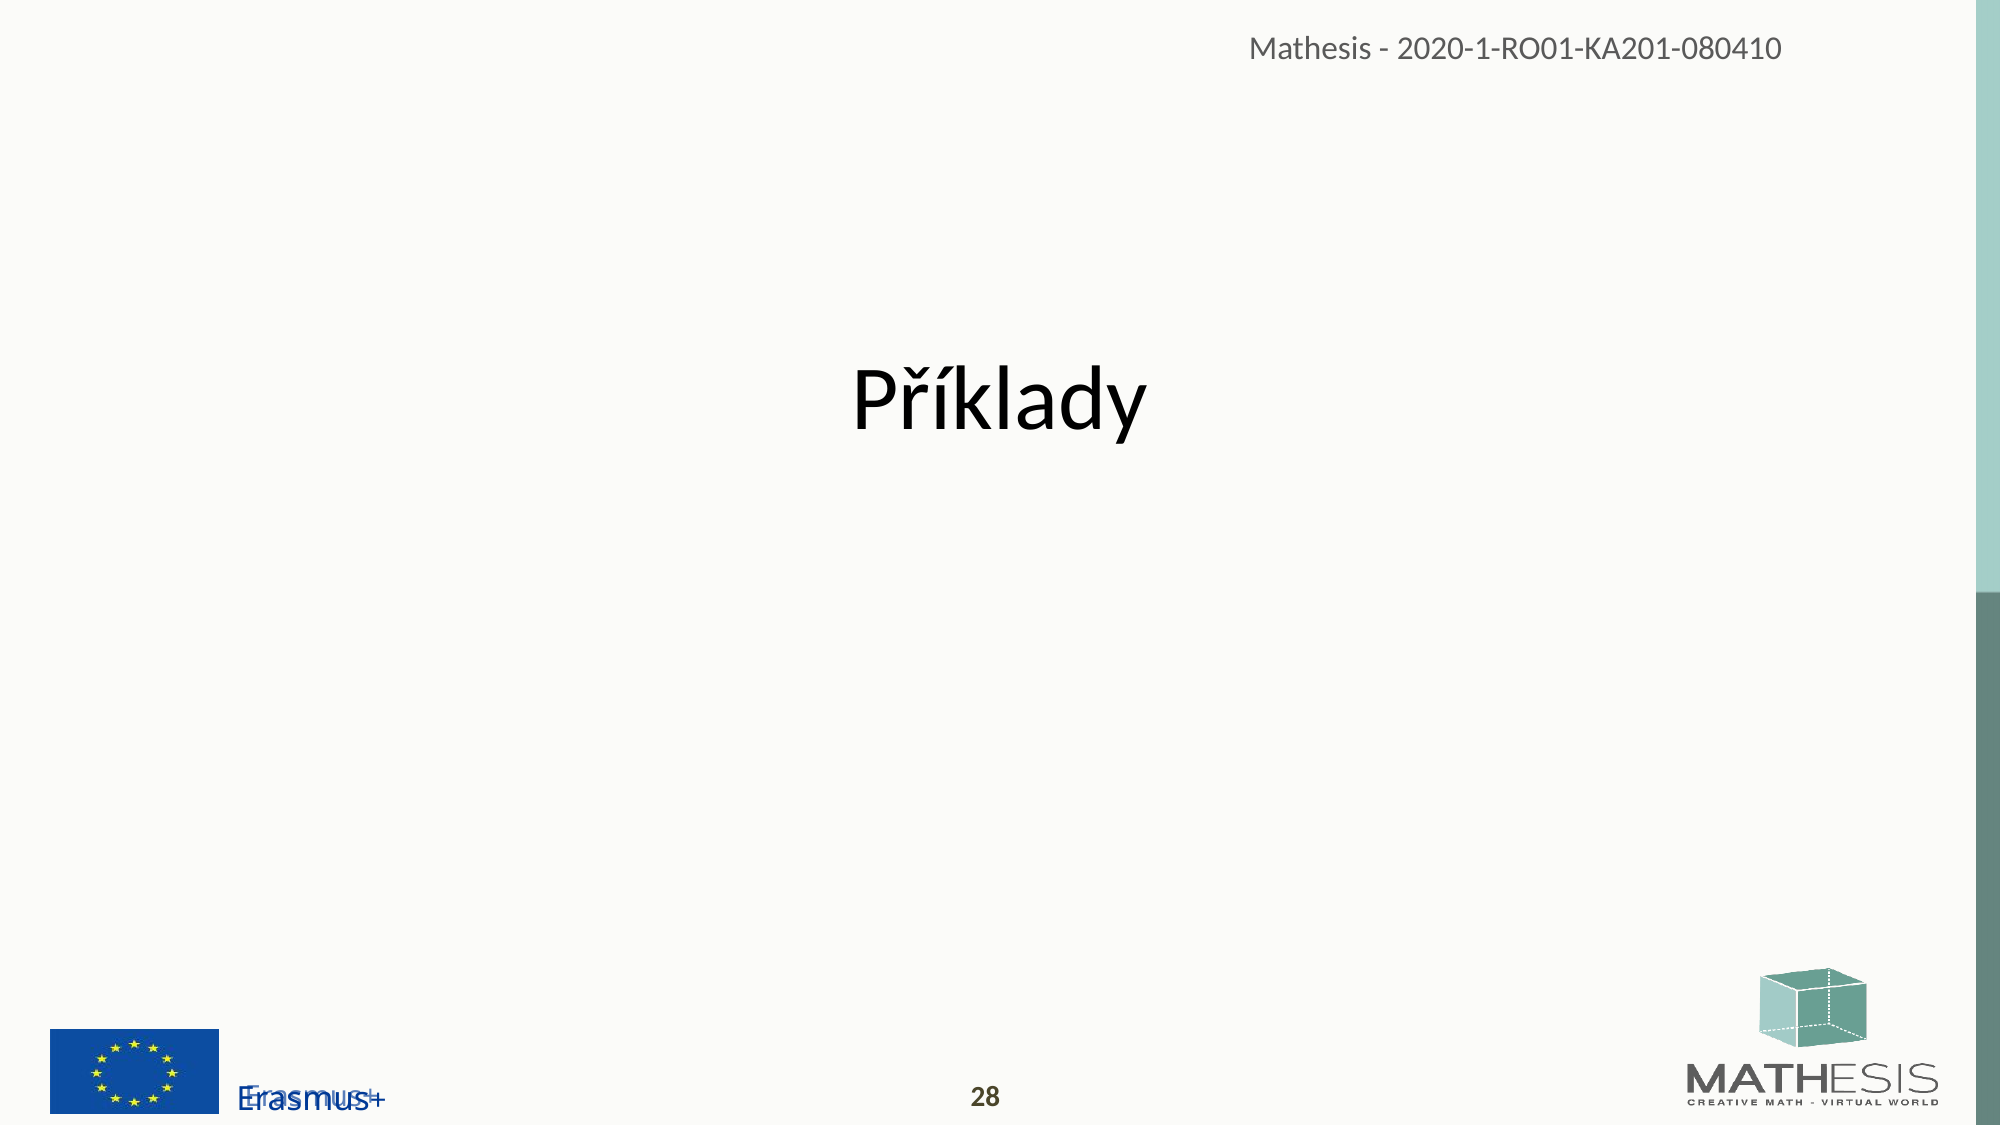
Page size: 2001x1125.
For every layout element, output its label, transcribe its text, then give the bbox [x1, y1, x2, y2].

title Příklady [99, 330, 1900, 518]
picture [50, 1029, 219, 1114]
